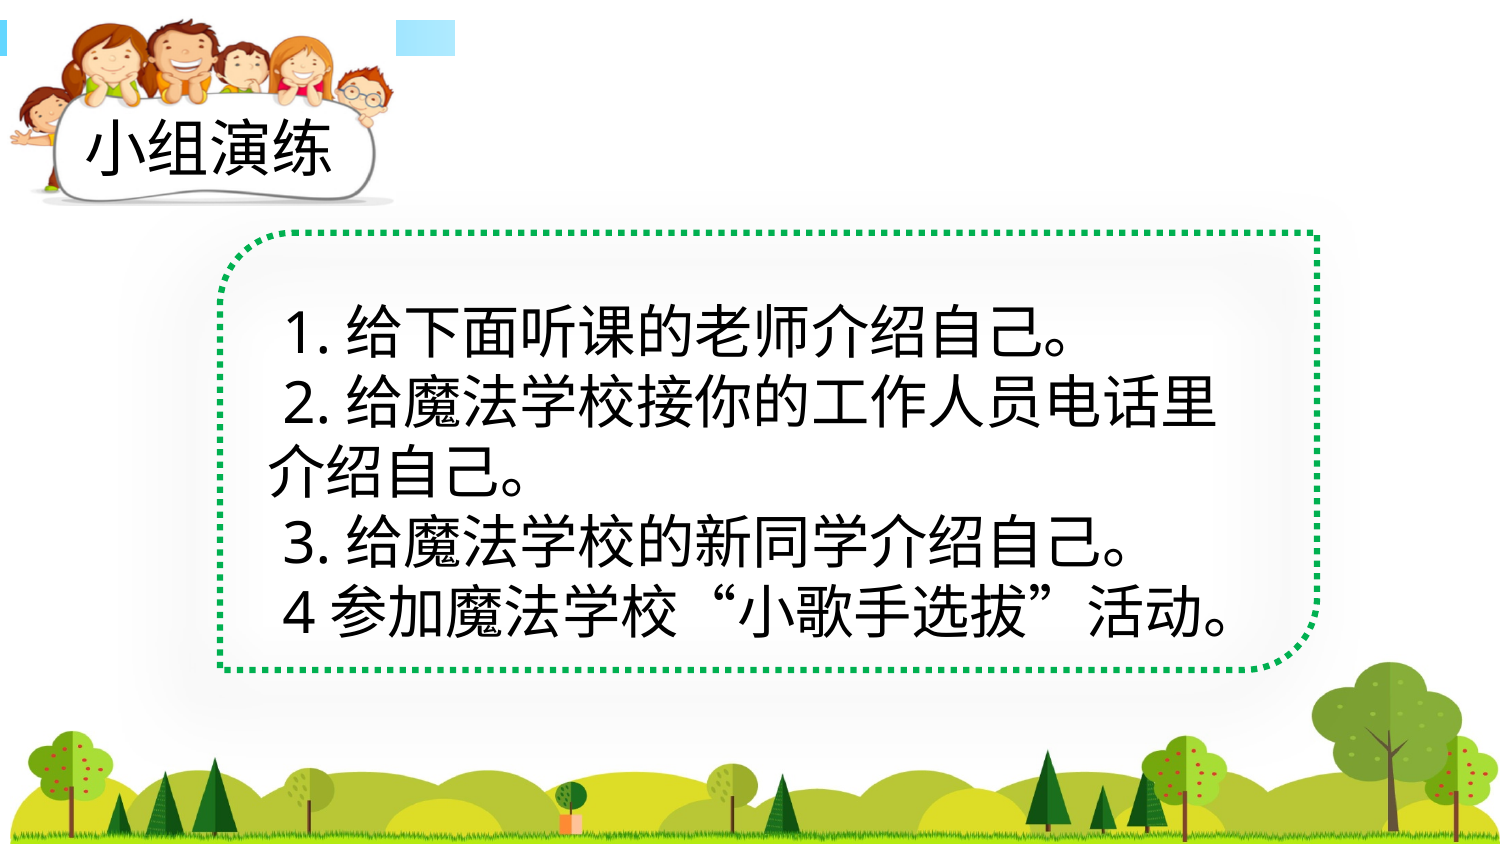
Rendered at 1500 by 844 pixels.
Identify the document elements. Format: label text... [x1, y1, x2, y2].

text_box 1.给下面听课的老师介绍自己。 2.给魔法学校接你的工作人员电话里介绍自己。 3.给魔法学校的新同学介绍自己。 4参加魔法学校“小歌手选拔”活动。 [252, 288, 1285, 653]
text_box [217, 230, 1320, 673]
picture [10, 654, 1500, 844]
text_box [7, 14, 396, 206]
